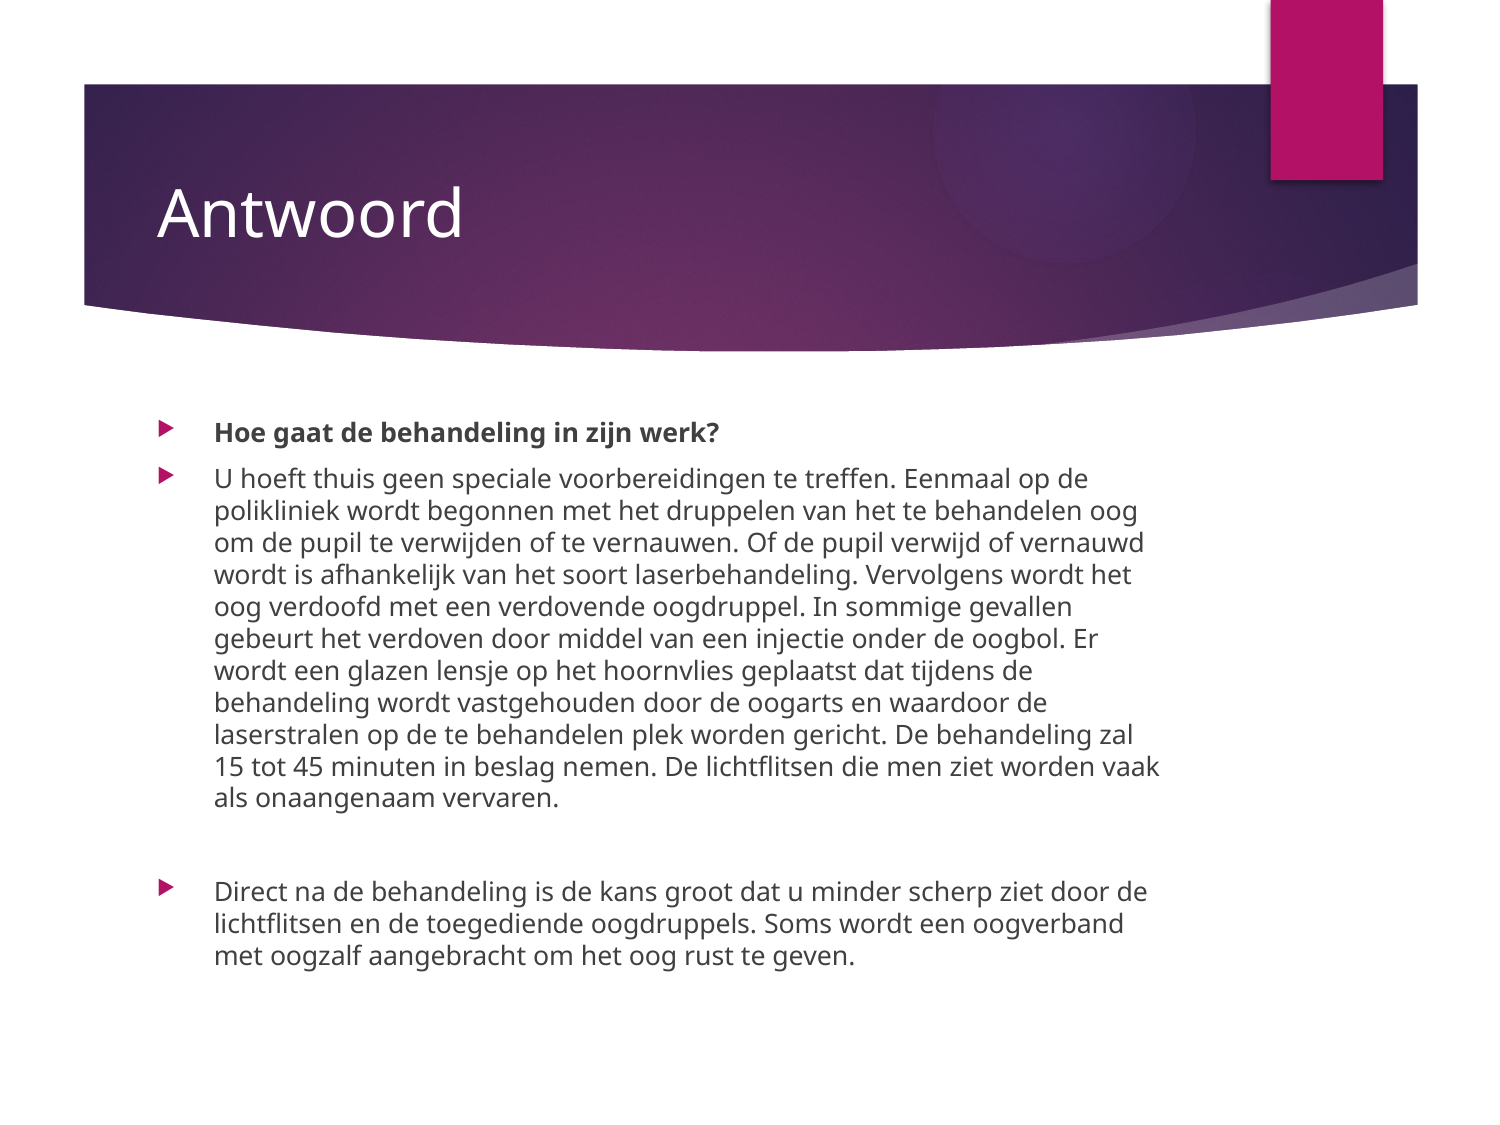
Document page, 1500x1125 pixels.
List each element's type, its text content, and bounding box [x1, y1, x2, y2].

title Antwoord [142, 152, 1183, 269]
list Hoe gaat de behandeling in zijn werk? U hoeft thuis geen speciale voorbereidingen te treffen. Eenmaal op de polikliniek wordt begonnen met het druppelen van het te behandelen oog om de pupil te verwijden of te vernauwen. Of de pupil verwijd of vernauwd wordt is afhankelijk van het soort laserbehandeling. Vervolgens wordt het oog verdoofd met een verdovende oogdruppel. In sommige gevallen gebeurt het verdoven door middel van een injectie onder de oogbol. Er wordt een glazen lensje op het hoornvlies geplaatst dat tijdens de behandeling wordt vastgehouden door de oogarts en waardoor de laserstralen op de te behandelen plek worden gericht. De behandeling zal 15 tot 45 minuten in beslag nemen. De lichtflitsen die men ziet worden vaak als onaangenaam vervaren. Direct na de behandeling is de kans groot dat u minder scherp ziet door de lichtflitsen en de toegediende oogdruppels. Soms wordt een oogverband met oogzalf aangebracht om het oog rust te geven. [141, 408, 1183, 988]
